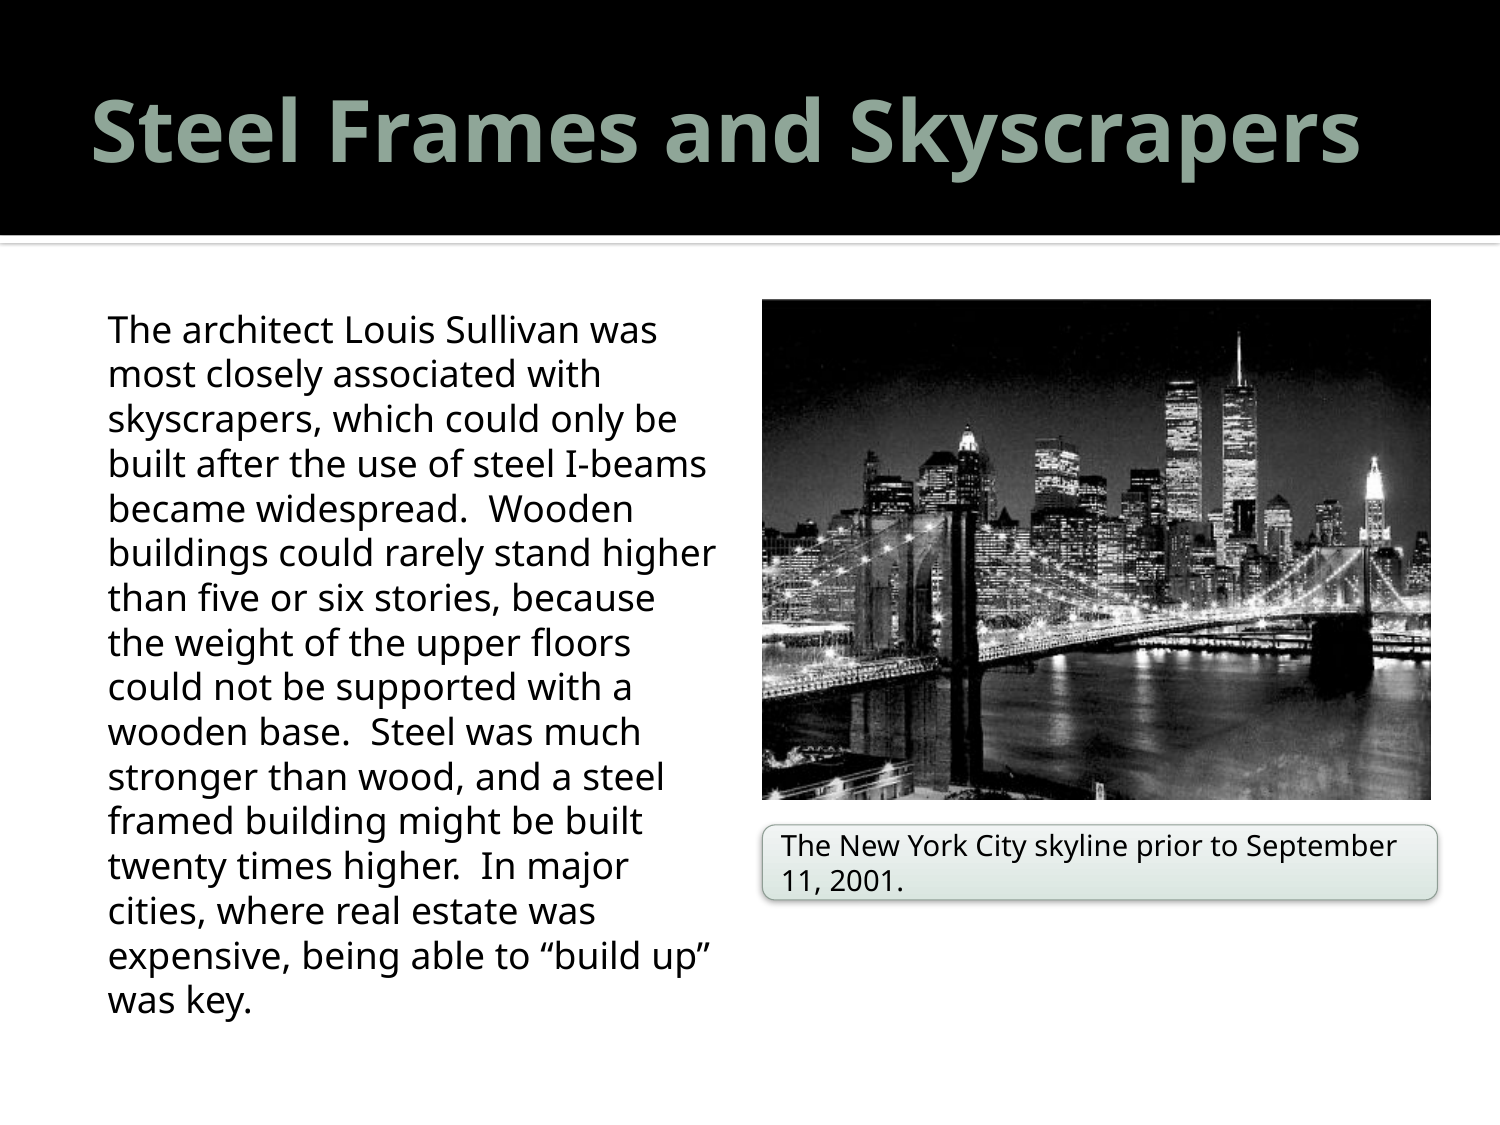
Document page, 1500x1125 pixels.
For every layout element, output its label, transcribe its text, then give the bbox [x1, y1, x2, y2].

title Steel Frames and Skyscrapers [75, 24, 1425, 231]
text_box The New York City skyline prior to September 11, 2001. [761, 824, 1438, 901]
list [762, 299, 1431, 800]
list The architect Louis Sullivan was most closely associated with skyscrapers, which could only be built after the use of steel I-beams became widespread. Wooden buildings could rarely stand higher than five or six stories, because the weight of the upper floors could not be supported with a wooden base. Steel was much stronger than wood, and a steel framed building might be built twenty times higher. In major cities, where real estate was expensive, being able to “build up” was key. [75, 291, 738, 1050]
